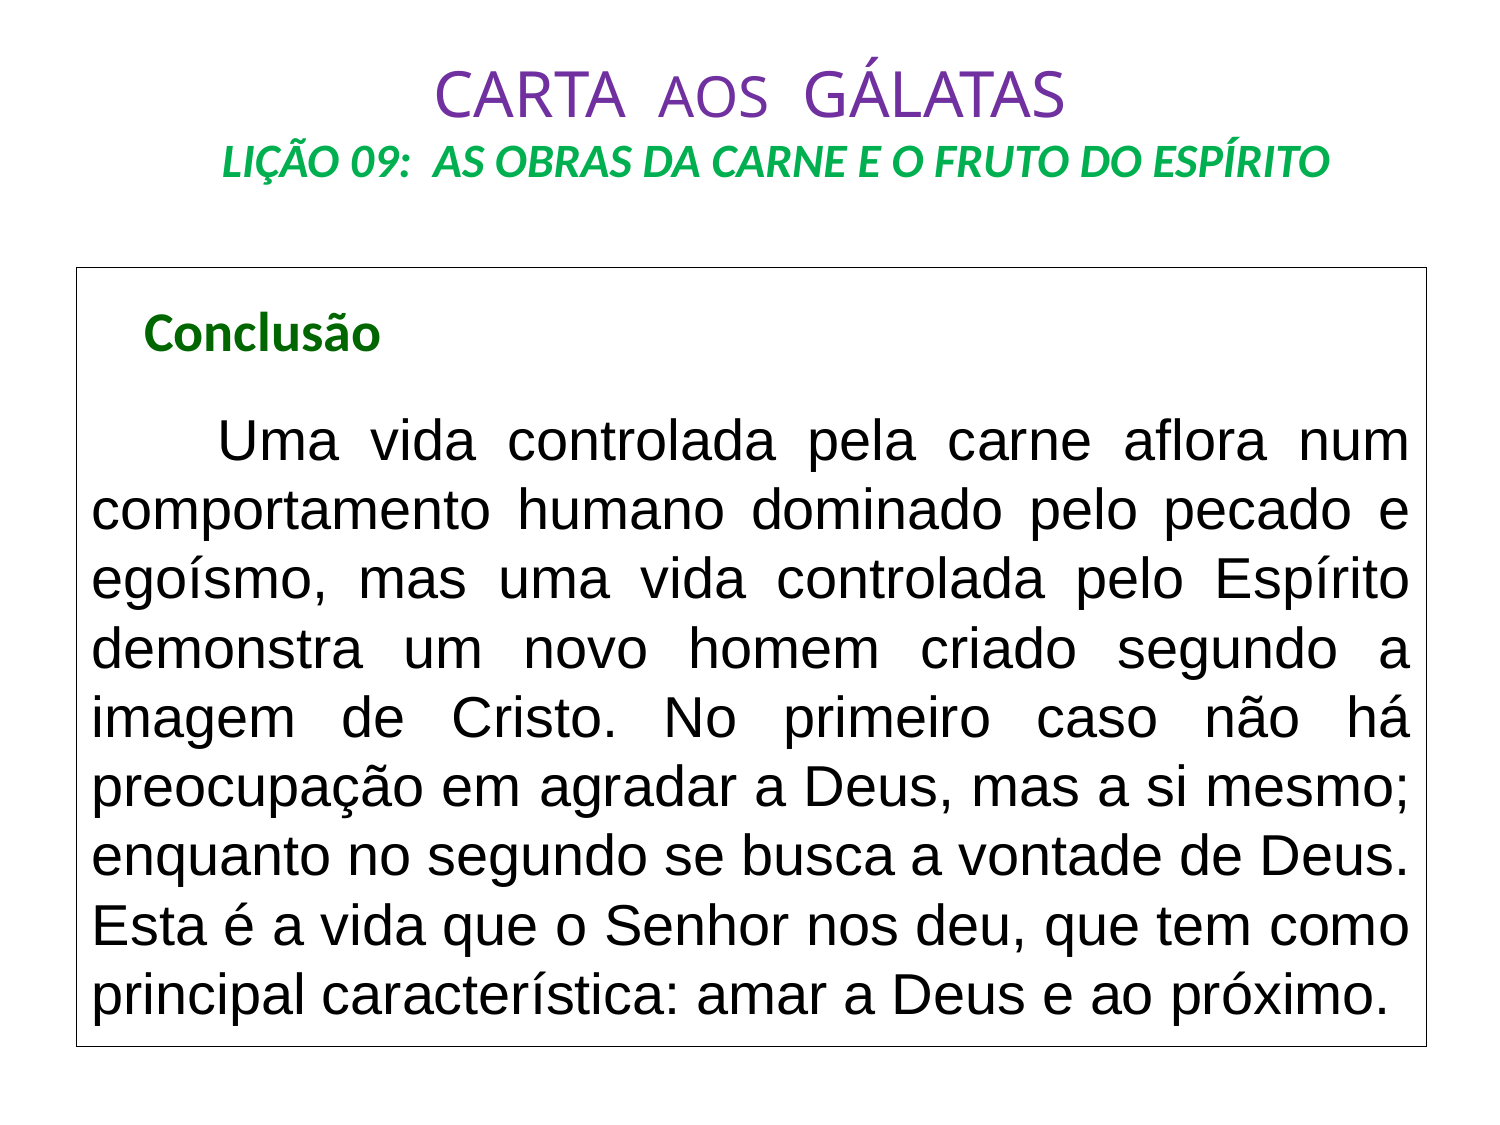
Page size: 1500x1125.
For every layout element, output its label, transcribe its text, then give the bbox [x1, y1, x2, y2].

list Conclusão Uma vida controlada pela carne aflora num comportamento humano dominado pelo pecado e egoísmo, mas uma vida controlada pelo Espírito demonstra um novo homem criado segundo a imagem de Cristo. No primeiro caso não há preocupação em agradar a Deus, mas a si mesmo; enquanto no segundo se busca a vontade de Deus. Esta é a vida que o Senhor nos deu, que tem como principal característica: amar a Deus e ao próximo. [76, 267, 1427, 1047]
title CARTA AOS GÁLATAS LIÇÃO 09: AS OBRAS DA CARNE E O FRUTO DO ESPÍRITO [75, 45, 1425, 197]
